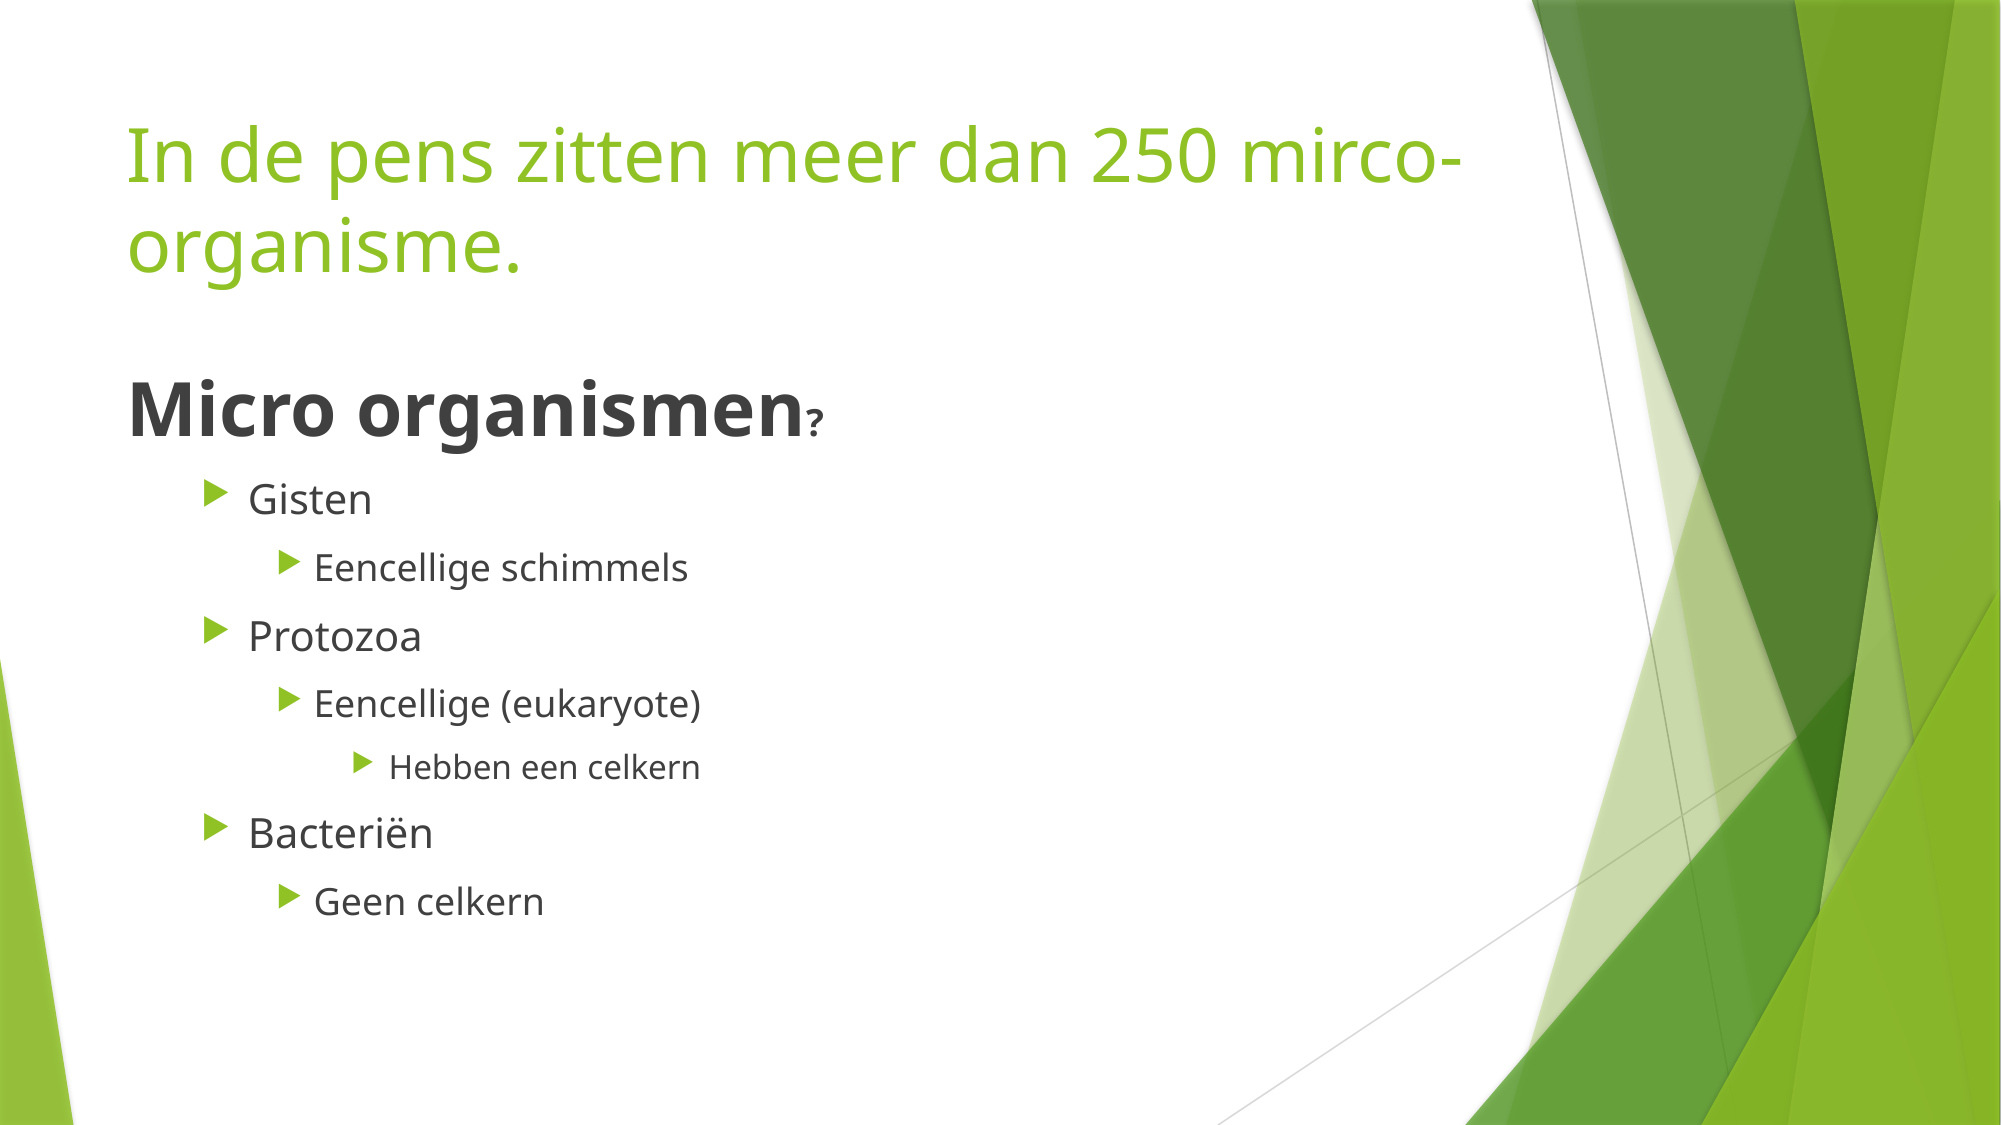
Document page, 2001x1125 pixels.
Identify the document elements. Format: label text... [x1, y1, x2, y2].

list Micro organismen? Gisten Eencellige schimmels Protozoa Eencellige (eukaryote) Hebben een celkern Bacteriën Geen celkern [111, 354, 1522, 992]
title In de pens zitten meer dan 250 mirco-organisme. [111, 99, 1522, 317]
